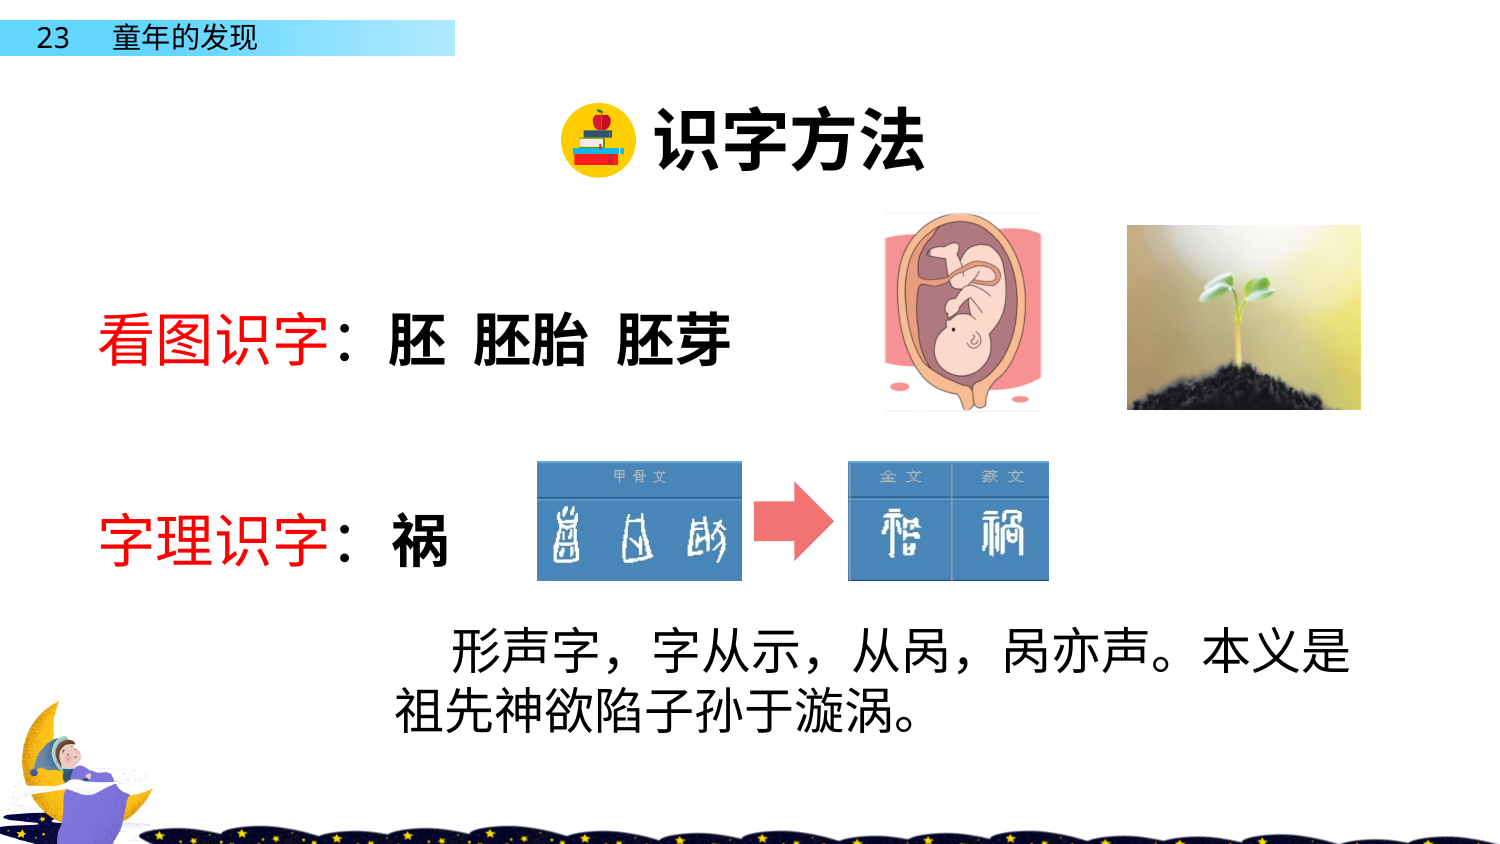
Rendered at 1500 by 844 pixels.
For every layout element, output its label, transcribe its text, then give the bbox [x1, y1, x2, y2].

text_box 识字方法 [641, 91, 959, 185]
text_box [751, 479, 837, 563]
text_box 看图识字：胚 胚胎 胚芽 [86, 262, 872, 379]
picture [882, 212, 1043, 412]
text_box 字理识字： [86, 463, 376, 685]
text_box 祸 [379, 463, 467, 580]
picture [537, 461, 743, 582]
picture [1126, 225, 1362, 411]
picture [848, 461, 1050, 582]
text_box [560, 102, 637, 178]
picture [0, 693, 1500, 844]
text_box 形声字，字从示，从呙，呙亦声。本义是祖先神欲陷子孙于漩涡。 [383, 613, 1364, 746]
